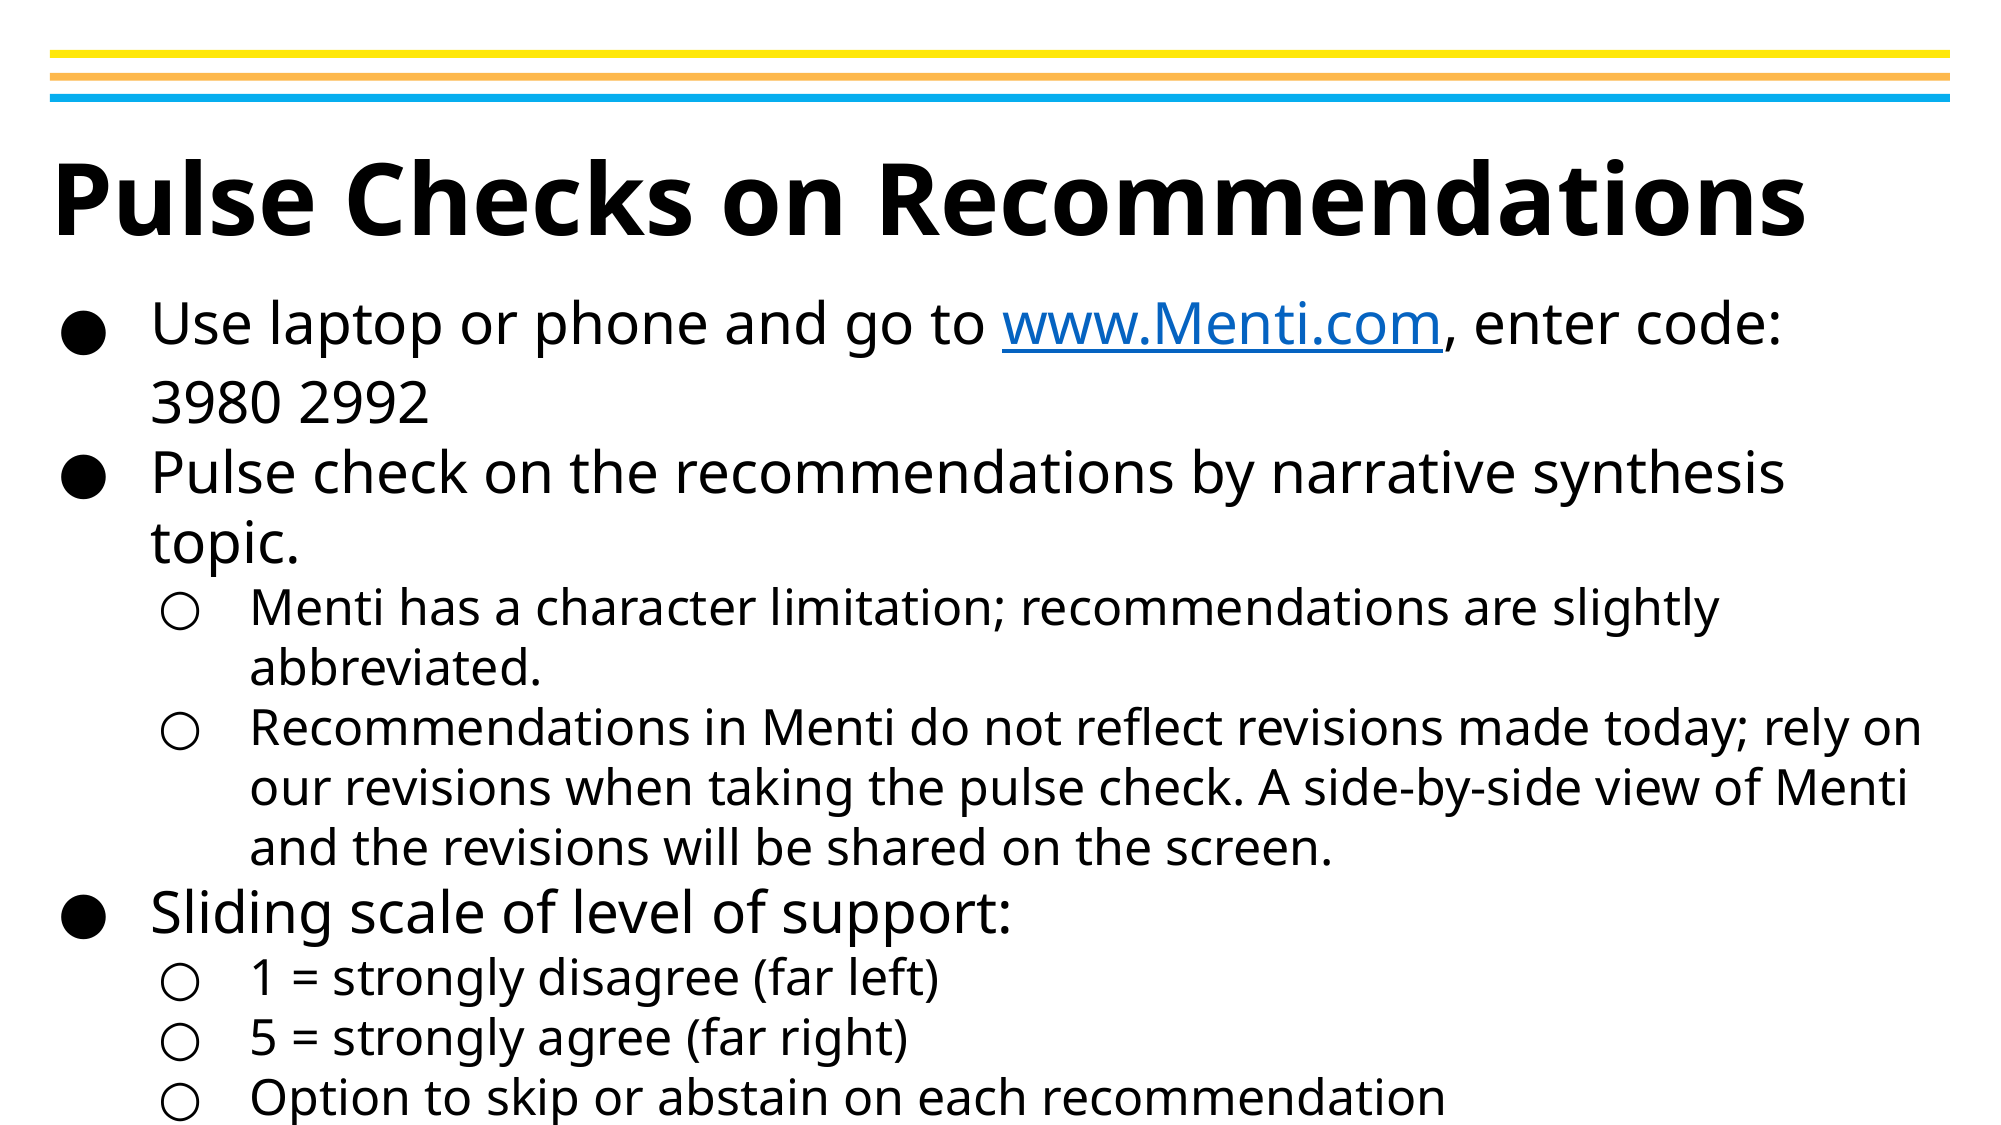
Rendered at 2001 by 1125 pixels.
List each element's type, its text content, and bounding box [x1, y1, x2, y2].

list Use laptop or phone and go to www.Menti.com, enter code: 3980 2992 Pulse check on the recommendations by narrative synthesis topic. Menti has a character limitation; recommendations are slightly abbreviated. Recommendations in Menti do not reflect revisions made today; rely on our revisions when taking the pulse check. A side-by-side view of Menti and the revisions will be shared on the screen. Sliding scale of level of support: 1 = strongly disagree (far left) 5 = strongly agree (far right) Option to skip or abstain on each recommendation Results will be shared once the SC completes the pulse check Focus remaining time on discussing those with disagreement [50, 286, 1951, 1017]
title Pulse Checks on Recommendations [50, 149, 1951, 259]
